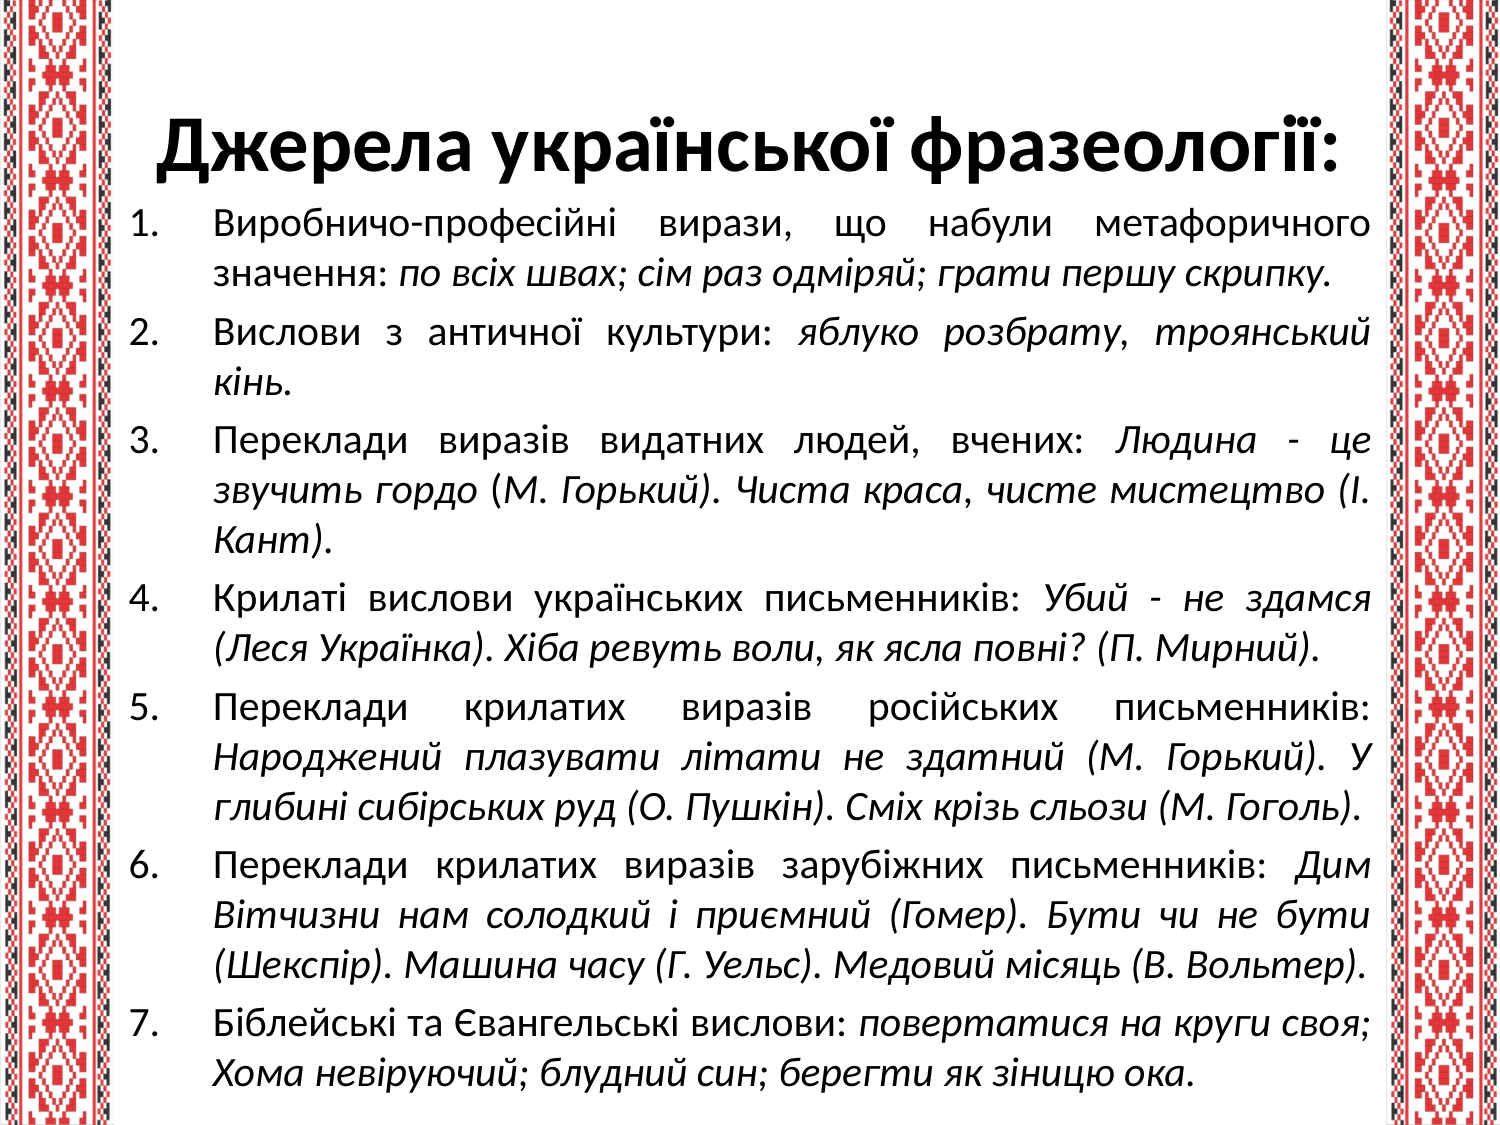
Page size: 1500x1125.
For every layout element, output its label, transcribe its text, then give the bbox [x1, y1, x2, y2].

list Виробничо-професійні вирази, що набули метафоричного значення: по всіх швах; сім раз одміряй; грати першу скрипку. Вислови з античної культури: яблуко розбрату, троянський кінь. Переклади виразів видатних людей, вчених: Людина - це звучить гордо (М. Горький). Чиста краса, чисте мистецтво (І. Кант). Крилаті вислови українських письменників: Убий - не здамся (Леся Українка). Хіба ревуть воли, як ясла повні? (П. Мирний). Переклади крилатих виразів російських письменників: Народжений плазувати літати не здатний (М. Горький). У глибині сибірських руд (О. Пушкін). Сміх крізь сльози (М. Гоголь). Переклади крилатих виразів зарубіжних письменників: Дим Вітчизни нам солодкий і приємний (Гомер). Бути чи не бути (Шекспір). Машина часу (Г. Уельс). Медовий місяць (В. Вольтер). Біблейські та Євангельські вислови: повертатися на круги своя; Хома невіруючий; блудний син; берегти як зіницю ока. [114, 187, 1386, 1079]
title Джерела української фразеології: [114, 45, 1386, 187]
picture [880, 1, 1500, 1124]
picture [0, 1, 620, 1124]
